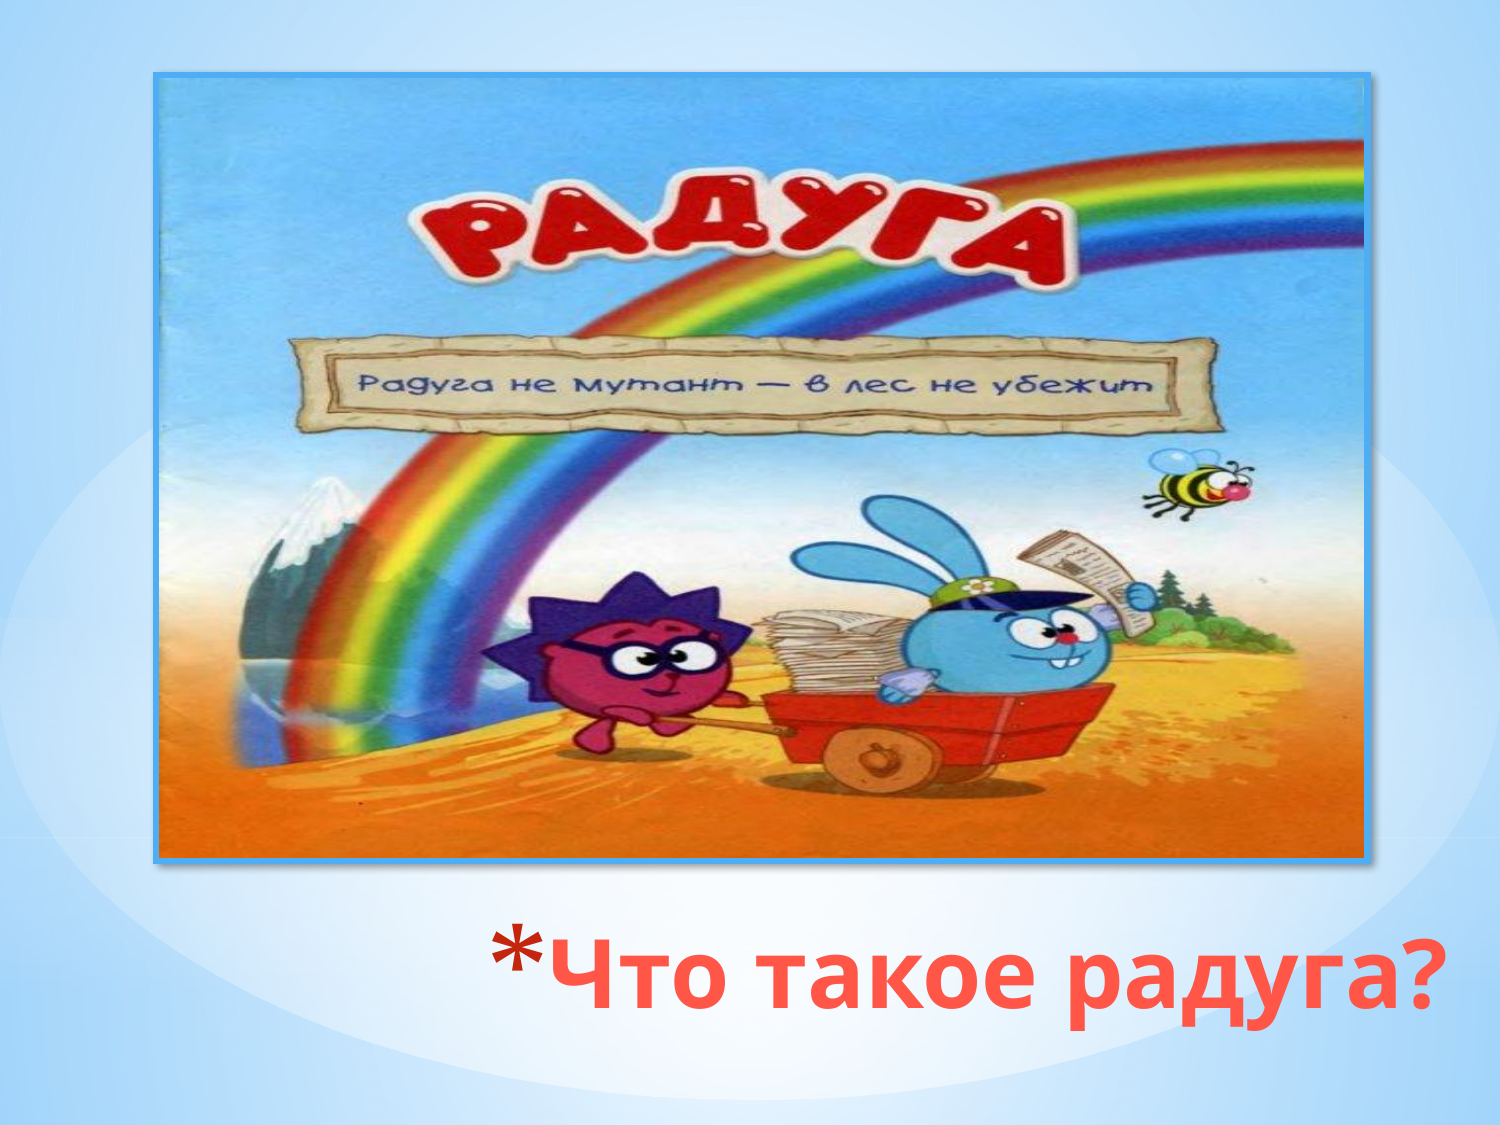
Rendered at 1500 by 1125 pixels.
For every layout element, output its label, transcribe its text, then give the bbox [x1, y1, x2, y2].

title Что такое радуга? [395, 905, 1464, 1093]
picture [159, 77, 1365, 859]
